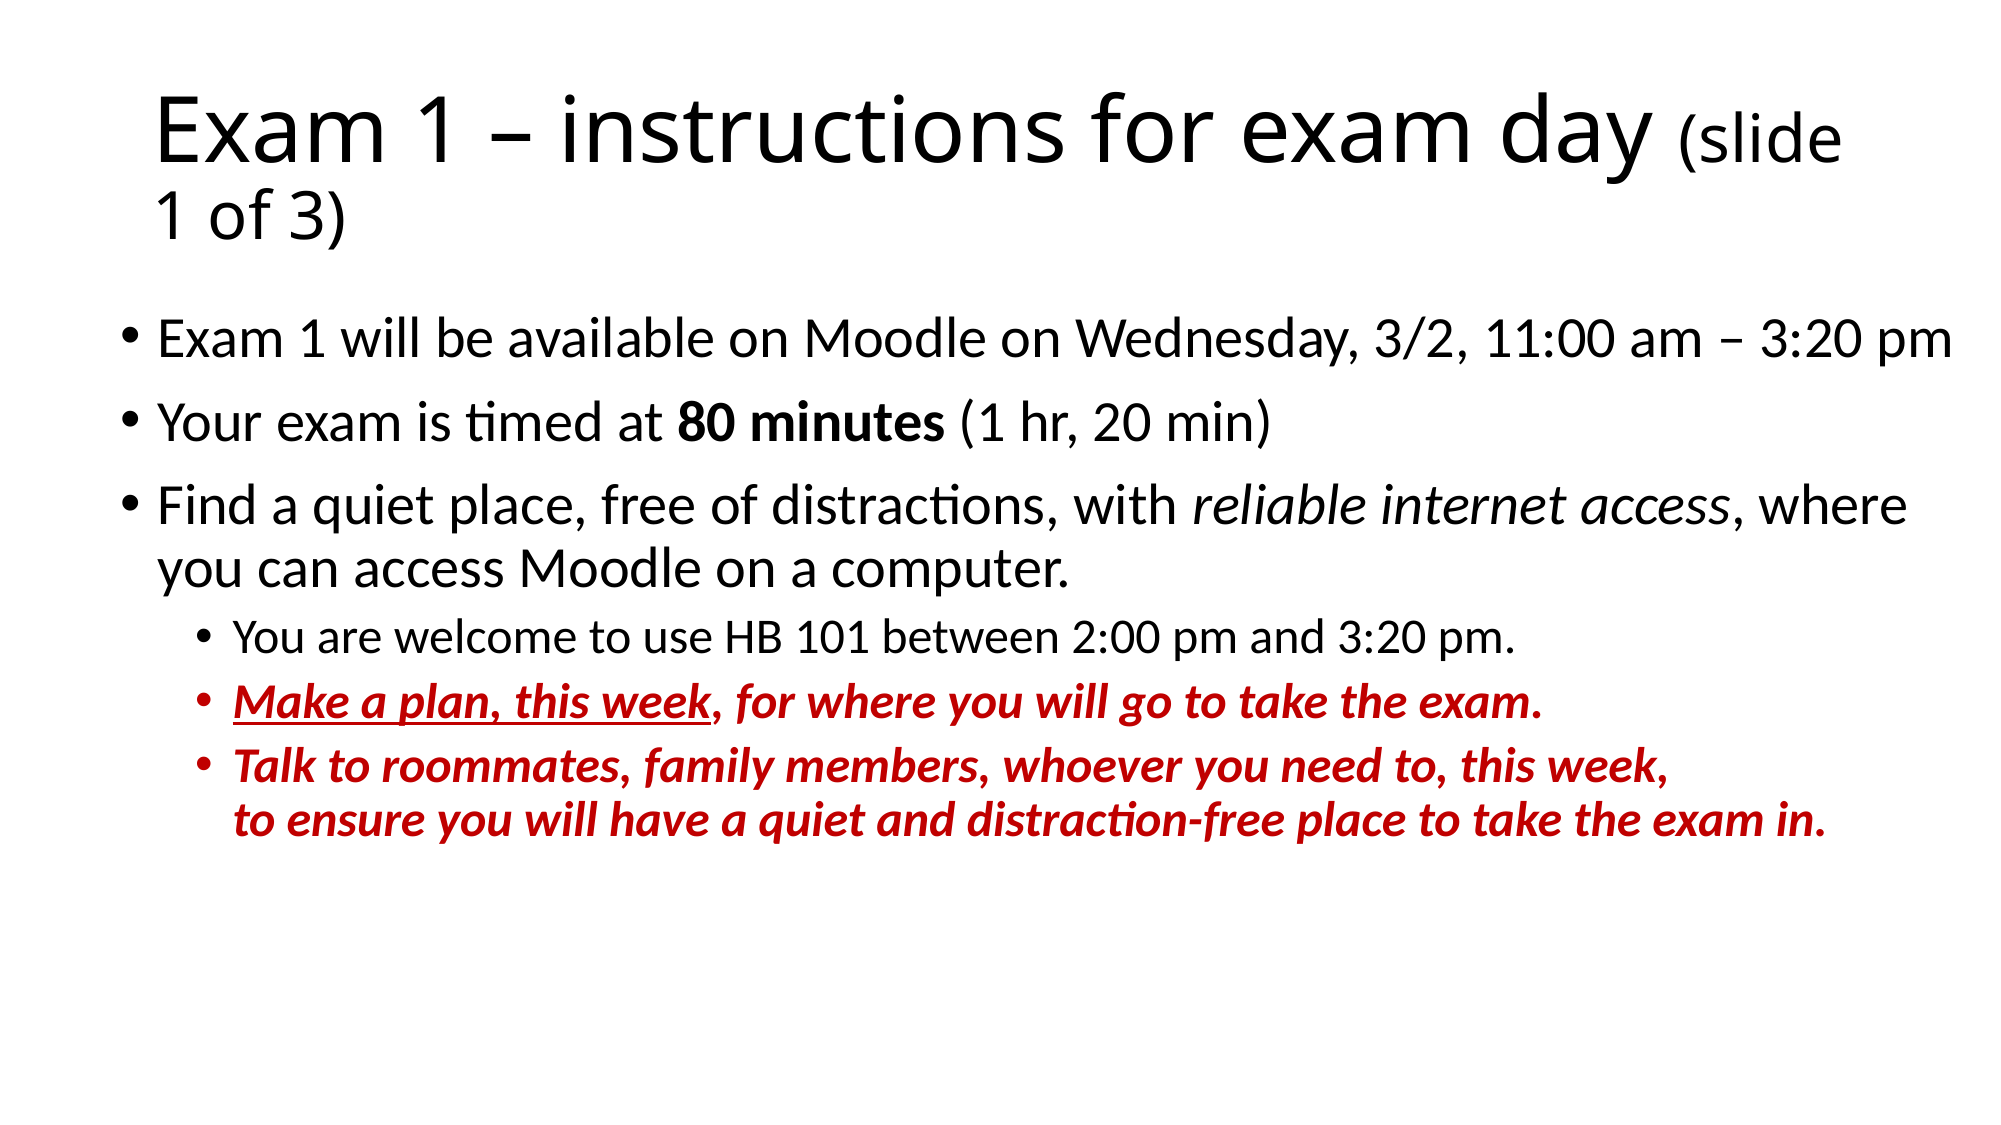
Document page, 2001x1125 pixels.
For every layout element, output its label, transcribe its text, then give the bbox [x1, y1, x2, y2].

title Exam 1 – instructions for exam day (slide 1 of 3) [137, 59, 1863, 278]
list Exam 1 will be available on Moodle on Wednesday, 3/2, 11:00 am – 3:20 pm Your exam is timed at 80 minutes (1 hr, 20 min) Find a quiet place, free of distractions, with reliable internet access, where you can access Moodle on a computer. You are welcome to use HB 101 between 2:00 pm and 3:20 pm. Make a plan, this week, for where you will go to take the exam. Talk to roommates, family members, whoever you need to, this week, to ensure you will have a quiet and distraction-free place to take the exam in. [105, 299, 1981, 1014]
